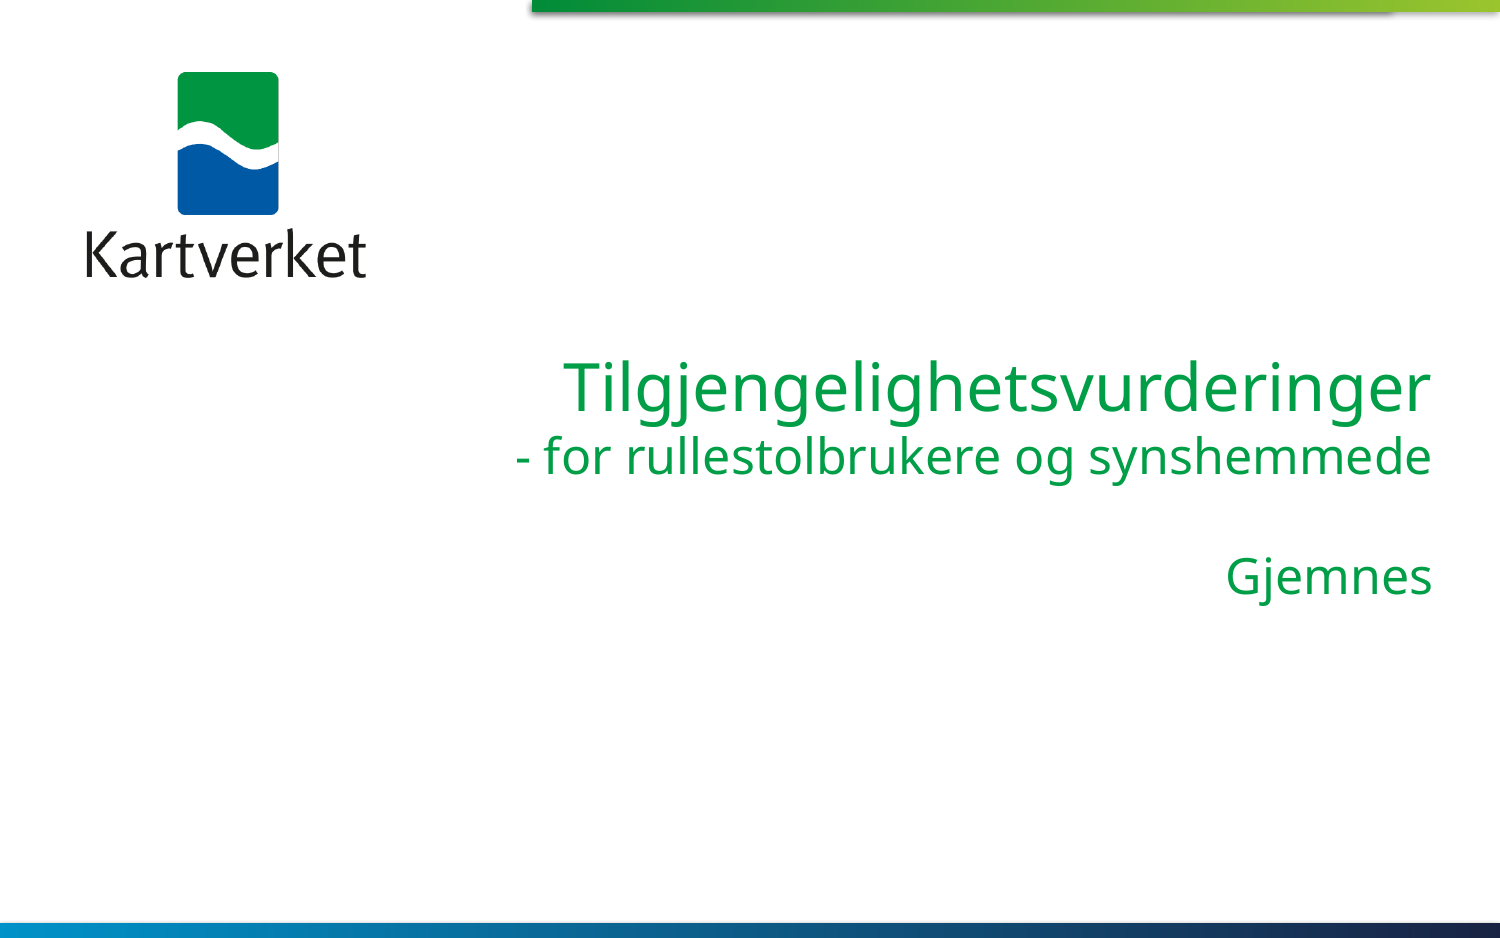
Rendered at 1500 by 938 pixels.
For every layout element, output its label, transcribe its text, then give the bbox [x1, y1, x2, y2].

text_box Tilgjengelighetsvurderinger - for rullestolbrukere og synshemmede Gjemnes [66, 337, 1449, 613]
